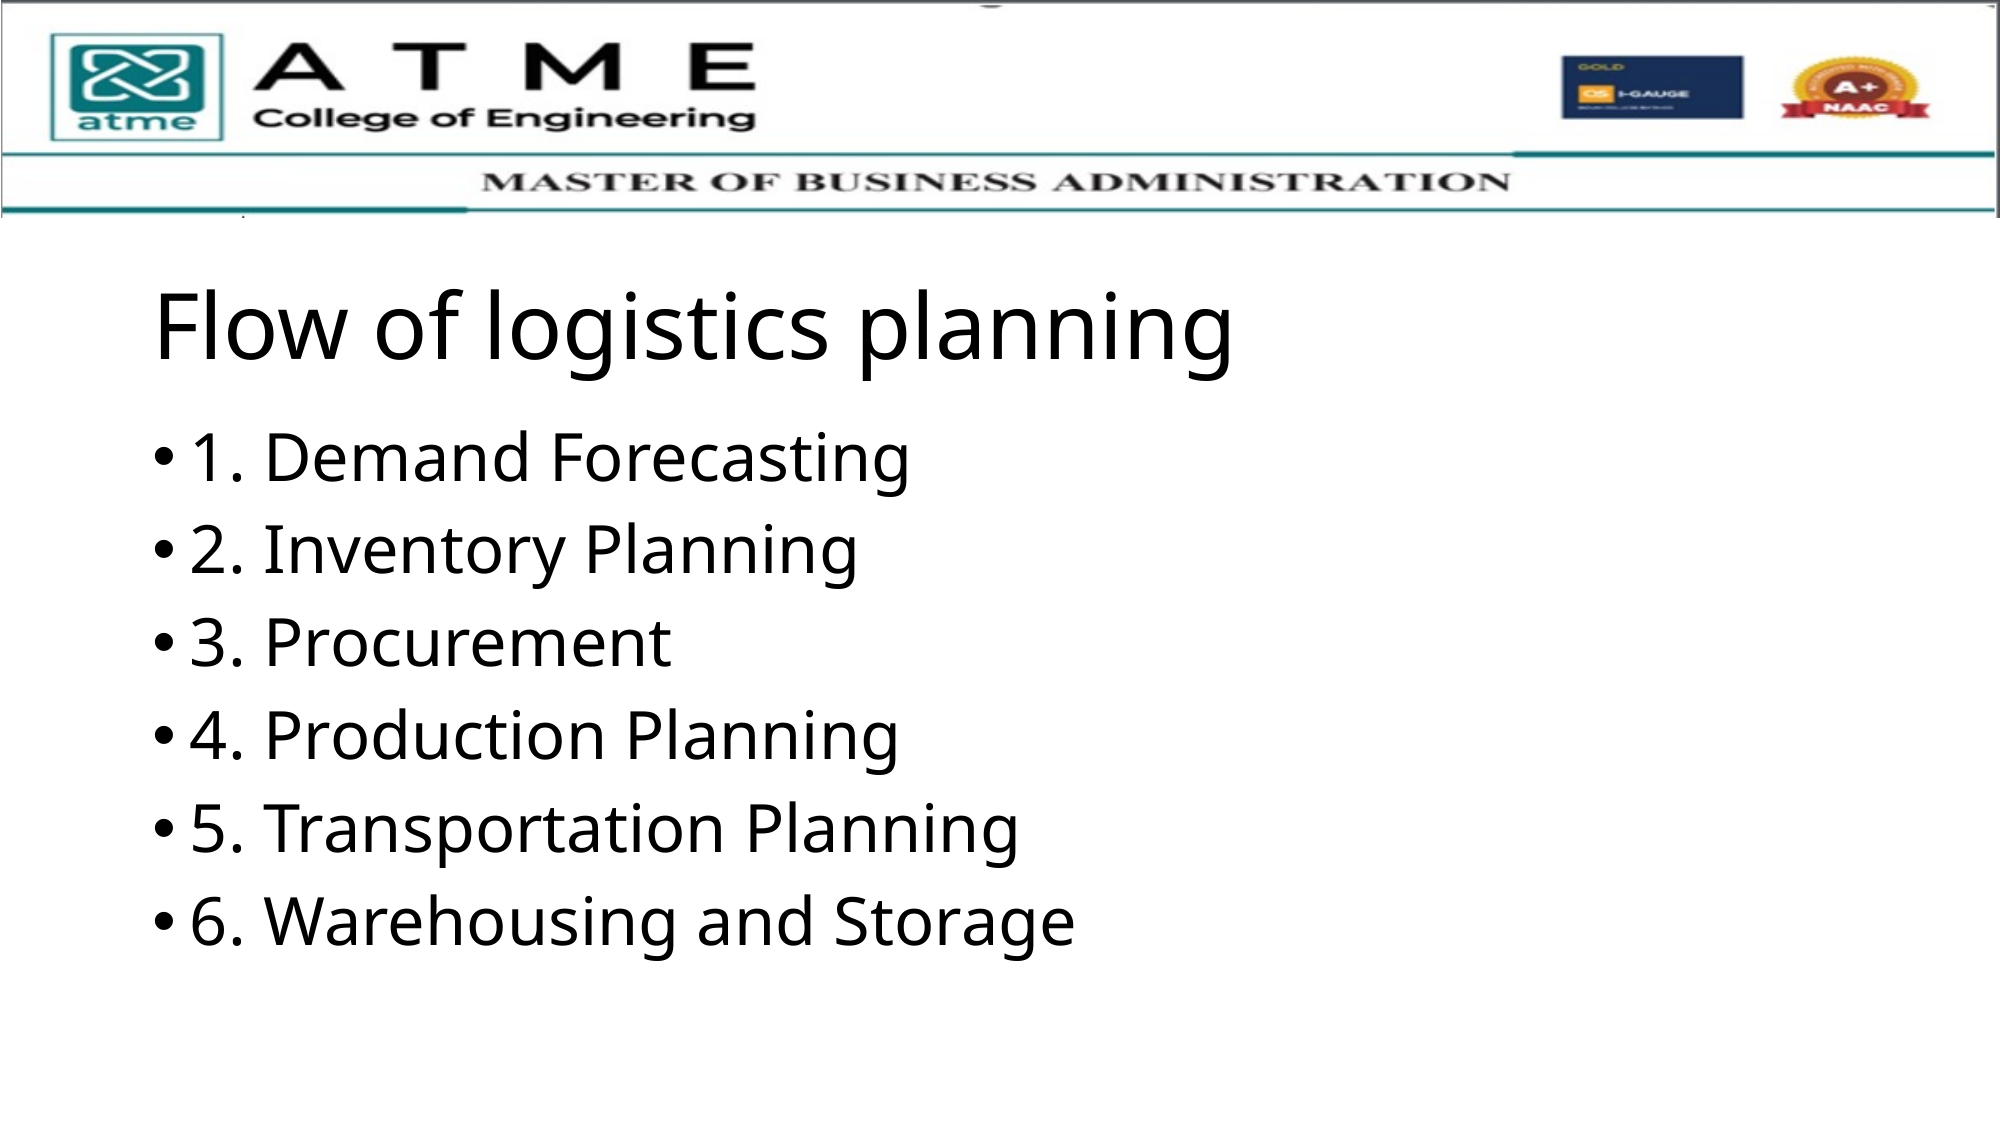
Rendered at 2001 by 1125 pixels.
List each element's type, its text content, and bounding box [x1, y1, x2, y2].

title Flow of logistics planning [137, 243, 1863, 415]
list 1. Demand Forecasting 2. Inventory Planning 3. Procurement 4. Production Planning 5. Transportation Planning 6. Warehousing and Storage [137, 415, 1863, 1014]
picture [1, 0, 2000, 218]
